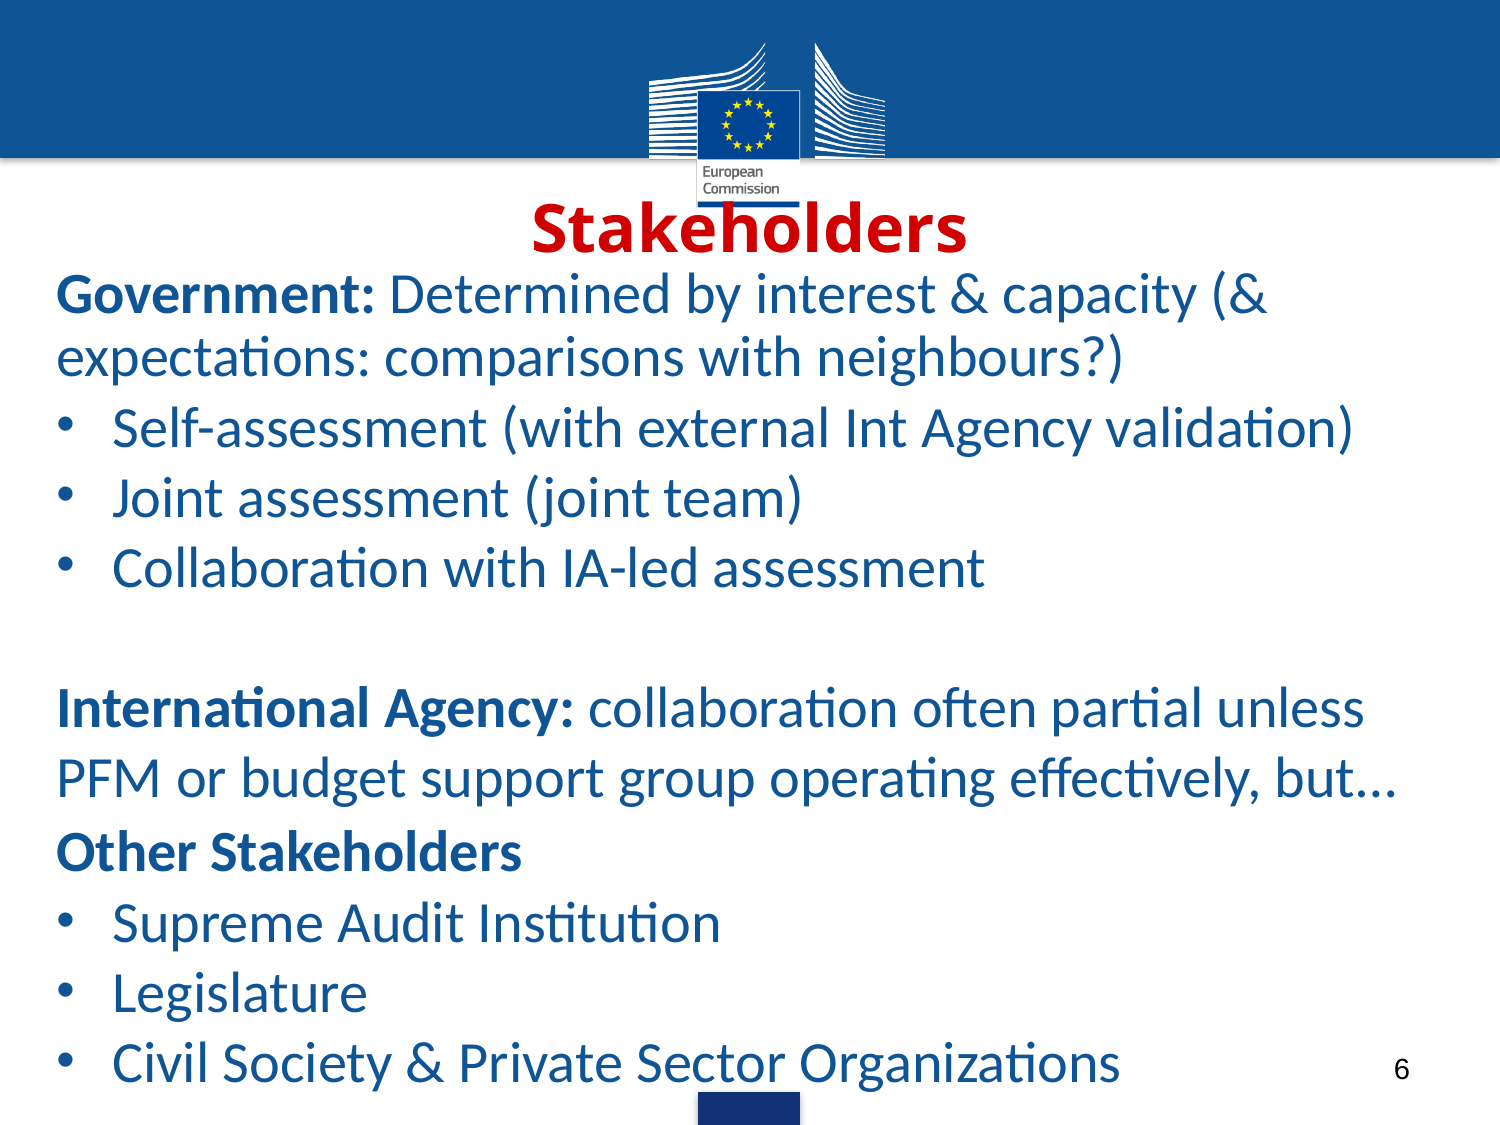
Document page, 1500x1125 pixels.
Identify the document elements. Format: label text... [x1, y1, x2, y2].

slide_number 6 [1074, 1042, 1426, 1103]
title Stakeholders [0, 172, 1500, 279]
list Government: Determined by interest & capacity (& expectations: comparisons with neighbours?) Self-assessment (with external Int Agency validation) Joint assessment (joint team) Collaboration with IA-led assessment International Agency: collaboration often partial unless PFM or budget support group operating effectively, but… Other Stakeholders Supreme Audit Institution Legislature Civil Society & Private Sector Organizations [41, 255, 1459, 1083]
picture [649, 42, 885, 172]
footer [512, 1042, 988, 1103]
